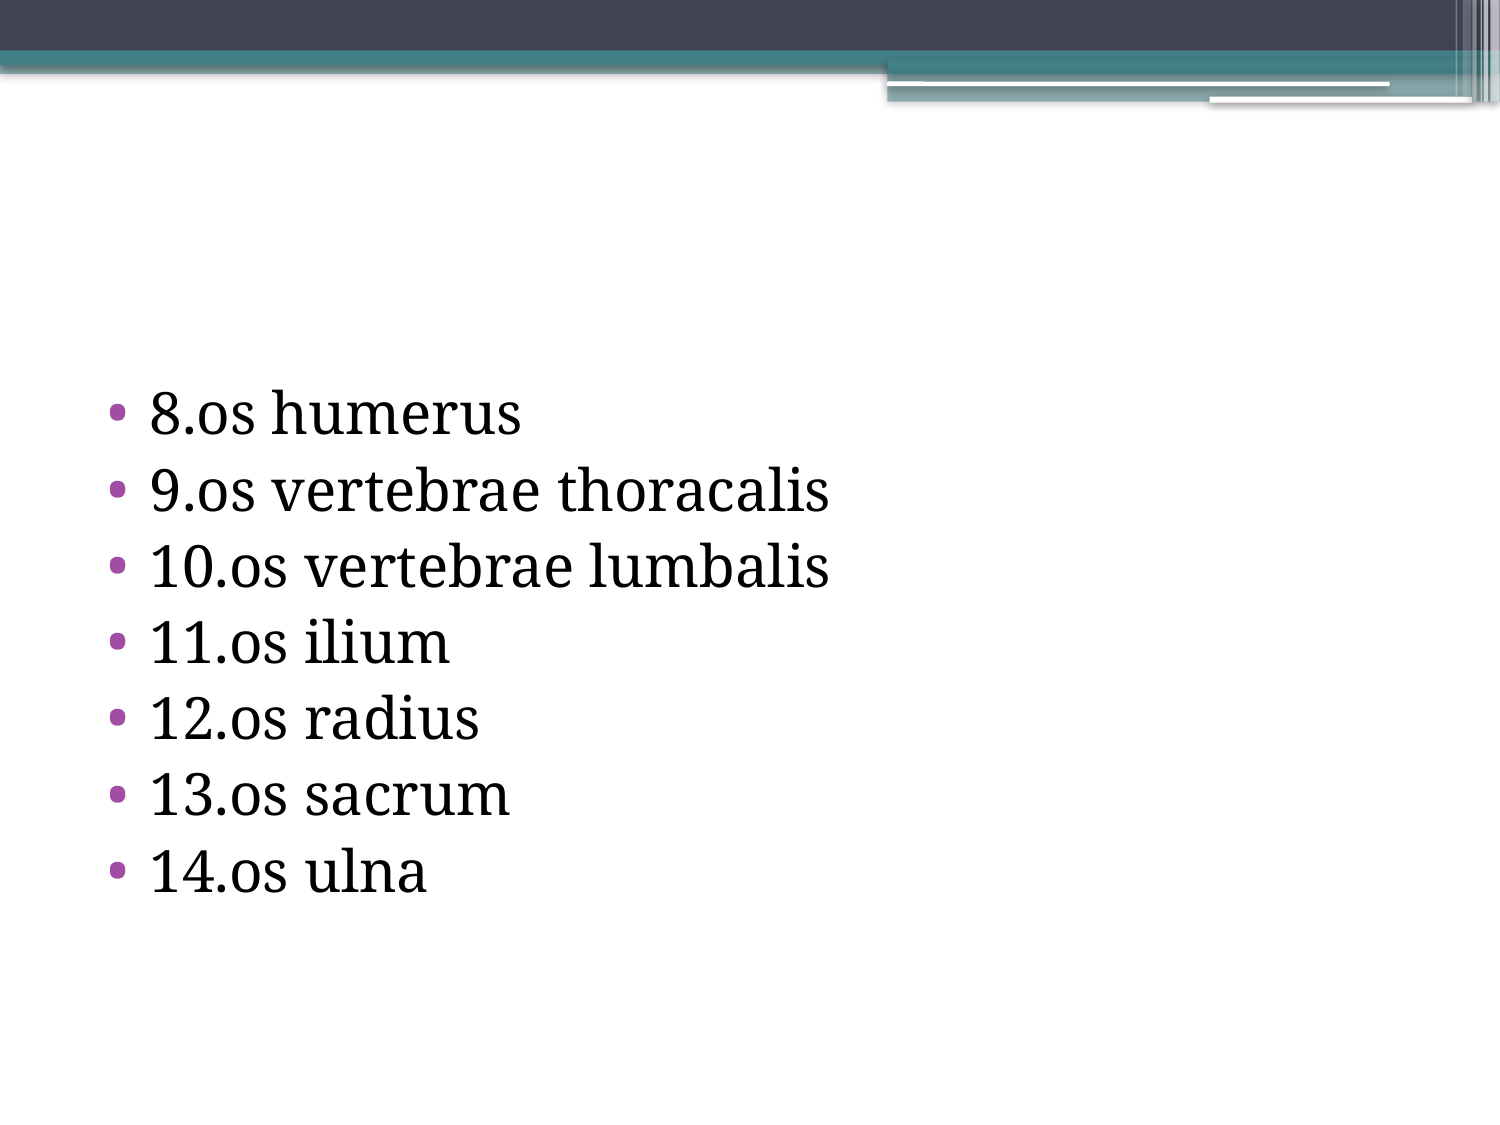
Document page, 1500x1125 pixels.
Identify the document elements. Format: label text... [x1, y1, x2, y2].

list 8.os humerus 9.os vertebrae thoracalis 10.os vertebrae lumbalis 11.os ilium 12.os radius 13.os sacrum 14.os ulna [75, 368, 1425, 1079]
